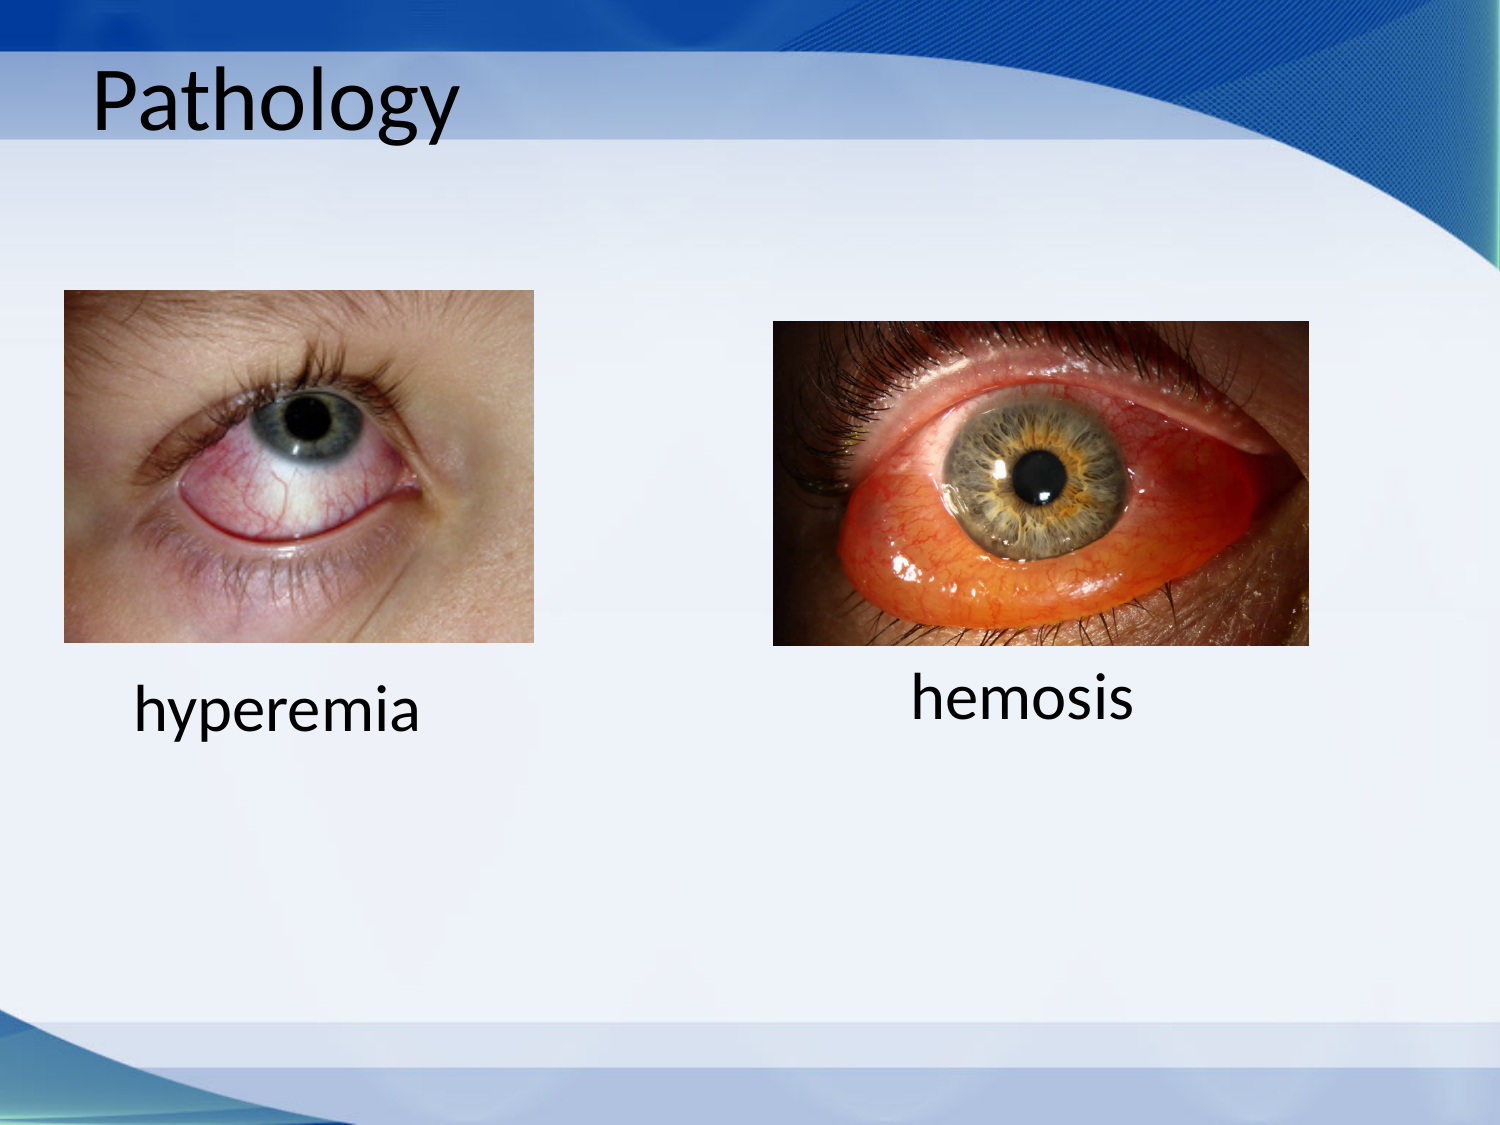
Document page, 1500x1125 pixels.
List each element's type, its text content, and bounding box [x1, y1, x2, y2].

text_box hemosis [820, 654, 1225, 752]
title Pathology [76, 0, 1427, 188]
picture [0, 0, 1500, 1125]
list hyperemia [88, 656, 467, 776]
